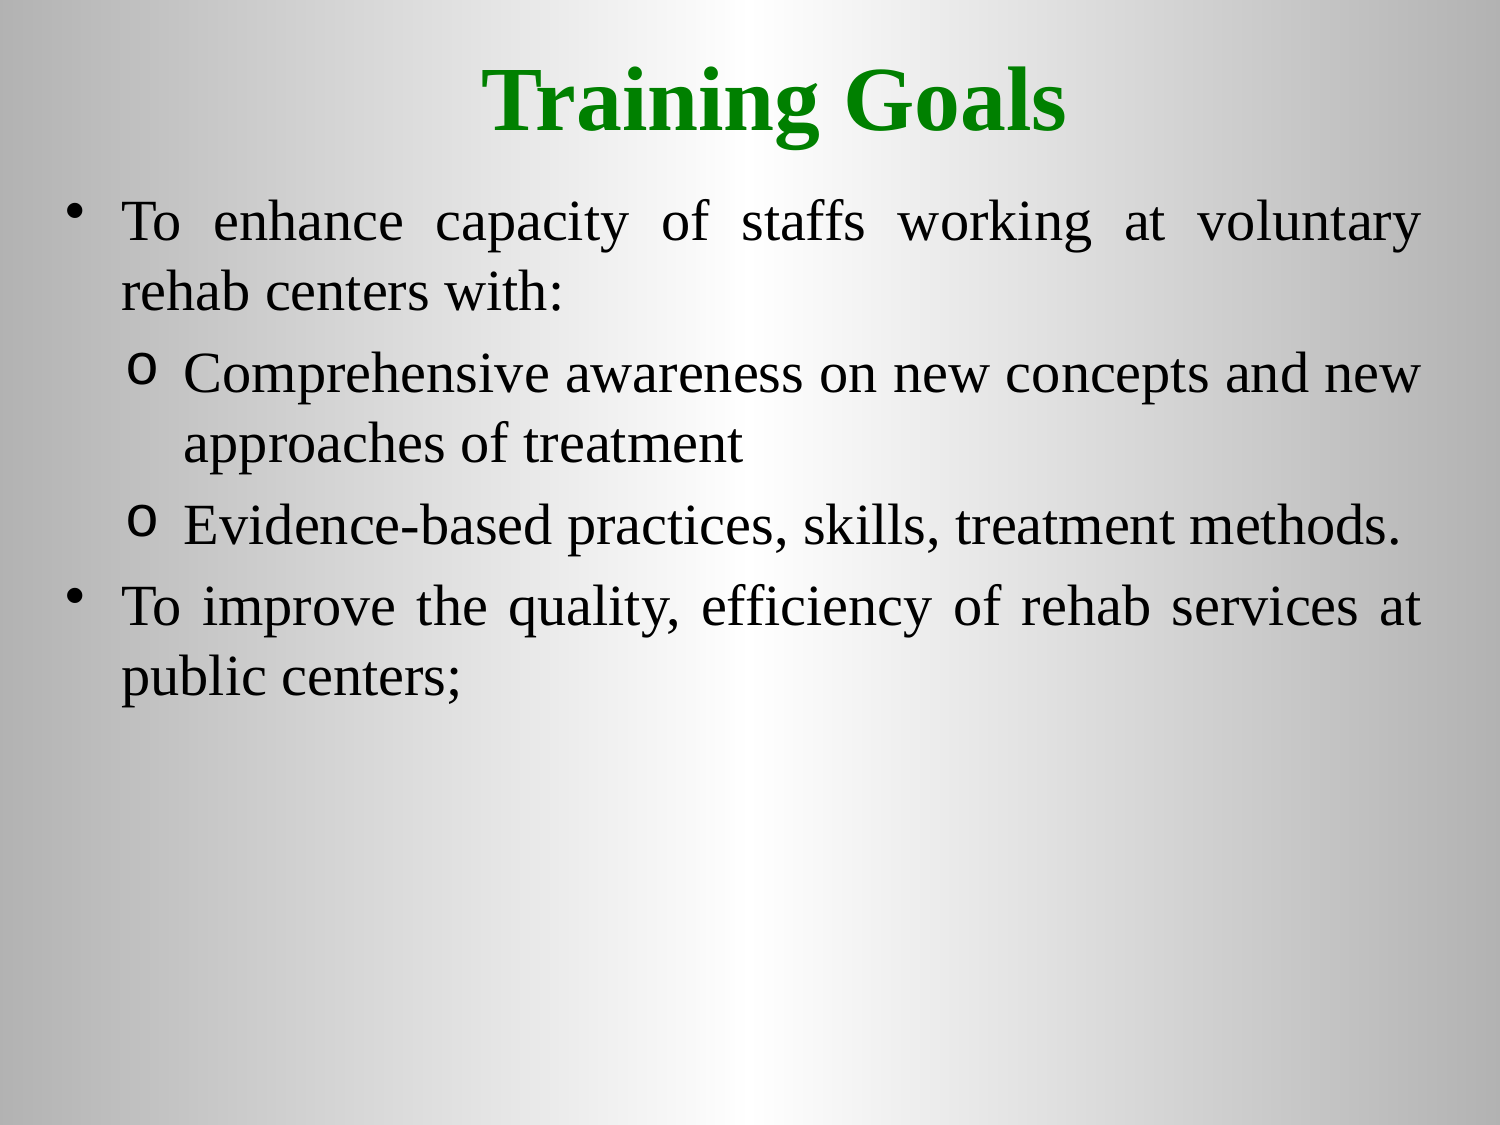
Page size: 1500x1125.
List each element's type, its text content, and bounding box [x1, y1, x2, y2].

title Training Goals [112, 0, 1438, 174]
list To enhance capacity of staffs working at voluntary rehab centers with: Comprehensive awareness on new concepts and new approaches of treatment Evidence-based practices, skills, treatment methods. To improve the quality, efficiency of rehab services at public centers; [50, 174, 1438, 1075]
